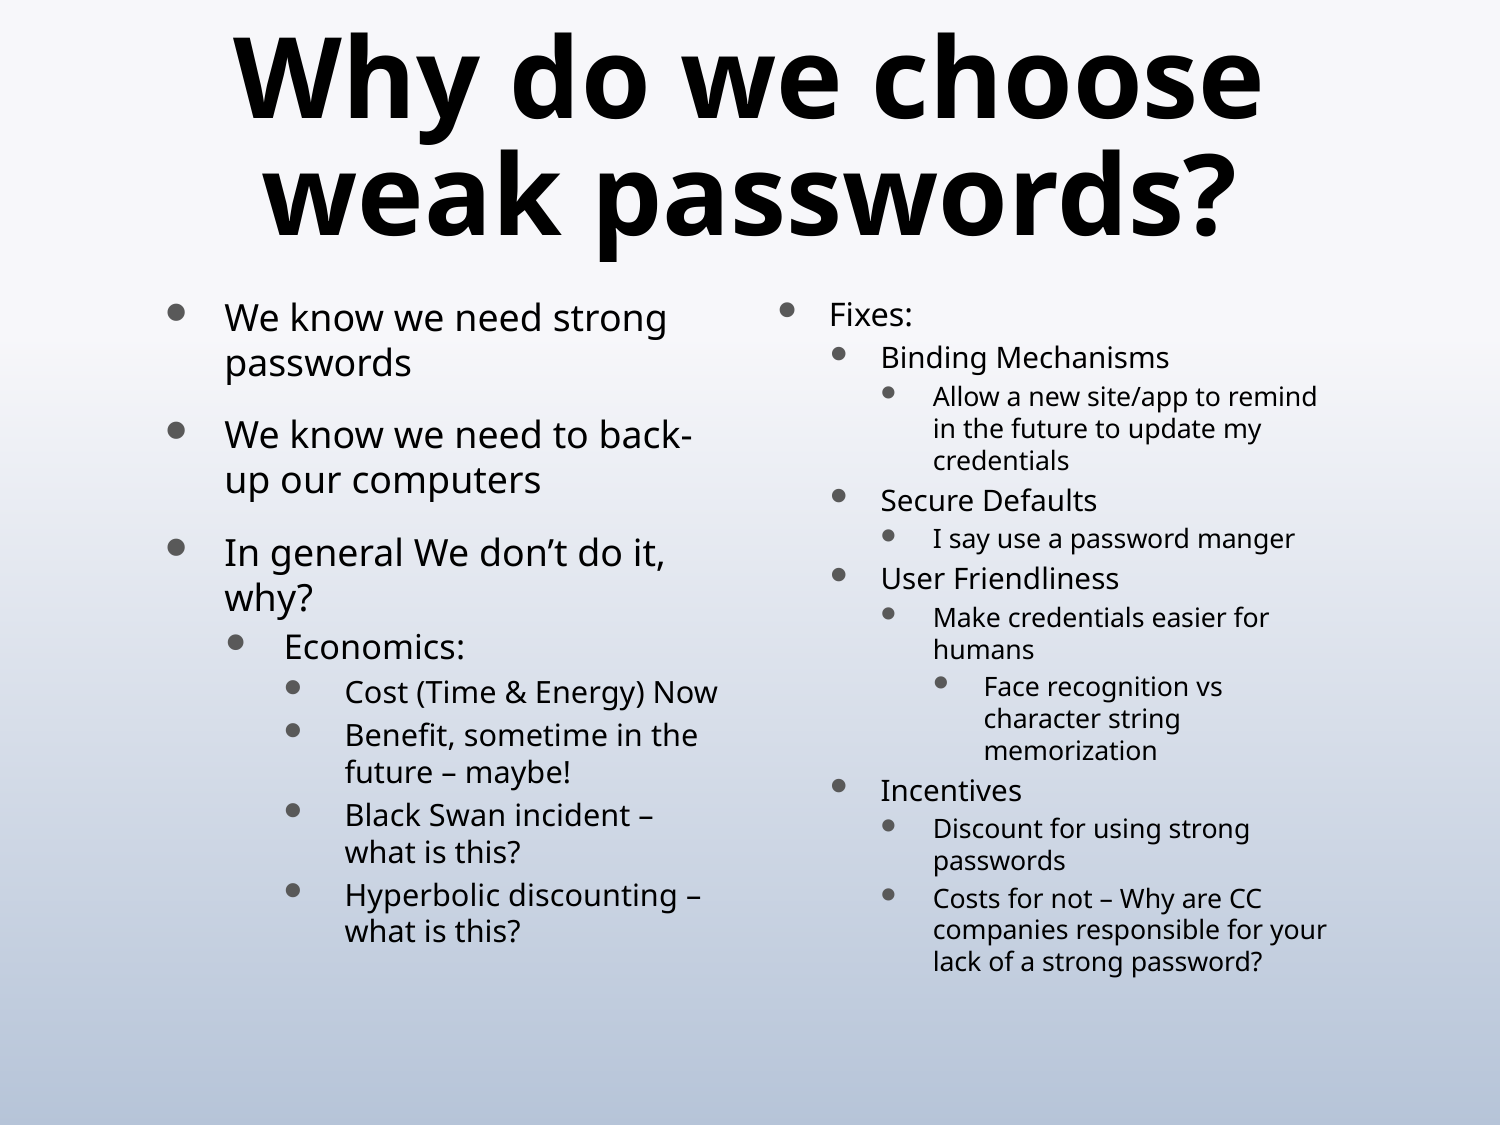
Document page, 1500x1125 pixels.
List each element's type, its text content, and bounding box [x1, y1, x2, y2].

title Why do we choose weak passwords? [150, 37, 1350, 245]
list We know we need strong passwords We know we need to back-up our computers In general We don’t do it, why? Economics: Cost (Time & Energy) Now Benefit, sometime in the future – maybe! Black Swan incident – what is this? Hyperbolic discounting – what is this? [150, 286, 735, 995]
list Fixes: Binding Mechanisms Allow a new site/app to remind in the future to update my credentials Secure Defaults I say use a password manger User Friendliness Make credentials easier for humans Face recognition vs character string memorization Incentives Discount for using strong passwords Costs for not – Why are CC companies responsible for your lack of a strong password? [762, 286, 1348, 995]
